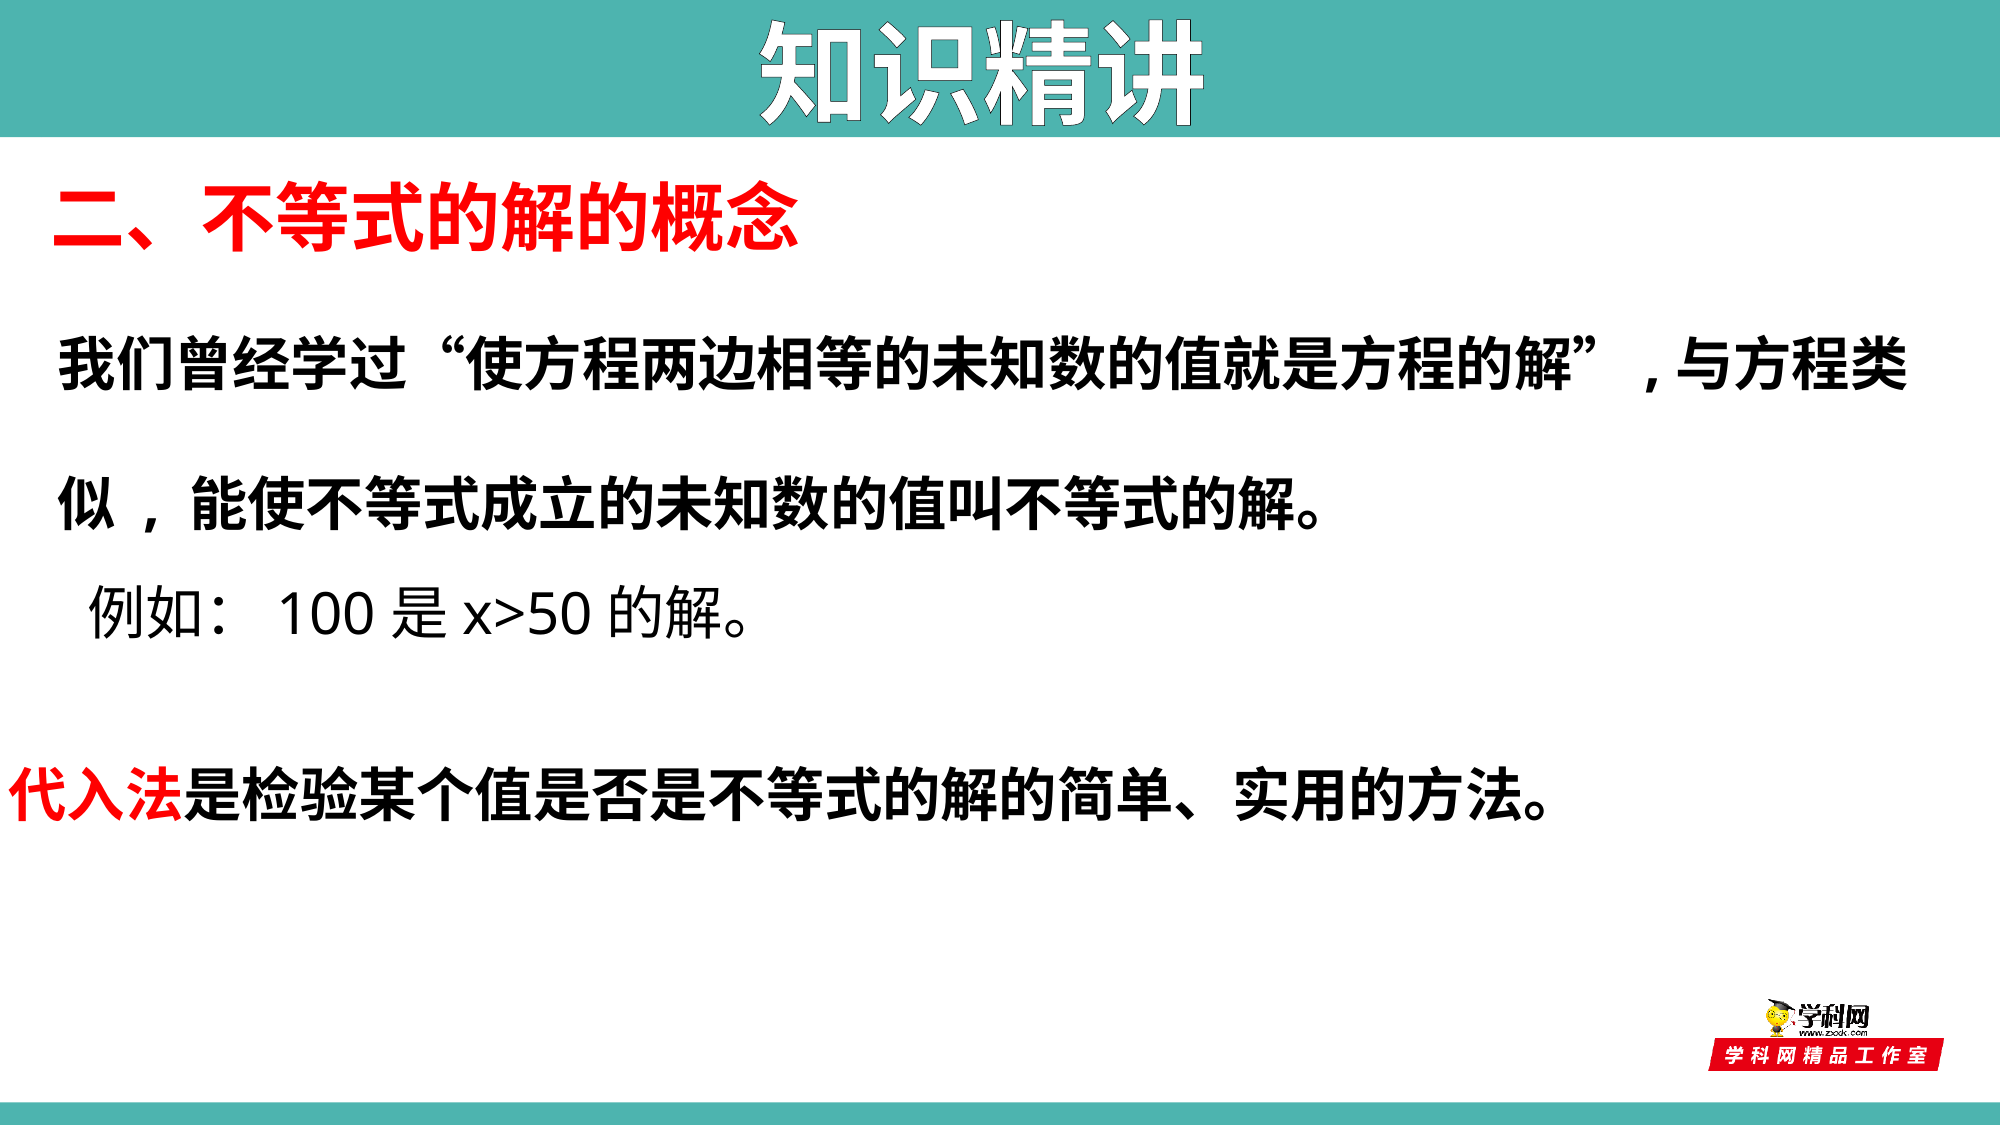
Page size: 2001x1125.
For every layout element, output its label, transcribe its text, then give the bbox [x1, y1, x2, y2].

text_box 知识精讲 [742, 0, 1223, 146]
text_box 例如：100是x>50的解。 [72, 568, 797, 654]
picture [1708, 1038, 1944, 1071]
text_box 我们曾经学过“使方程两边相等的未知数的值就是方程的解”,与方程类似 , 能使不等式成立的未知数的值叫不等式的解。 [43, 249, 1969, 545]
picture [1766, 999, 1869, 1037]
text_box 二、不等式的解的概念 [35, 163, 816, 268]
text_box 代入法是检验某个值是否是不等式的解的简单、实用的方法。 [0, 716, 1851, 836]
